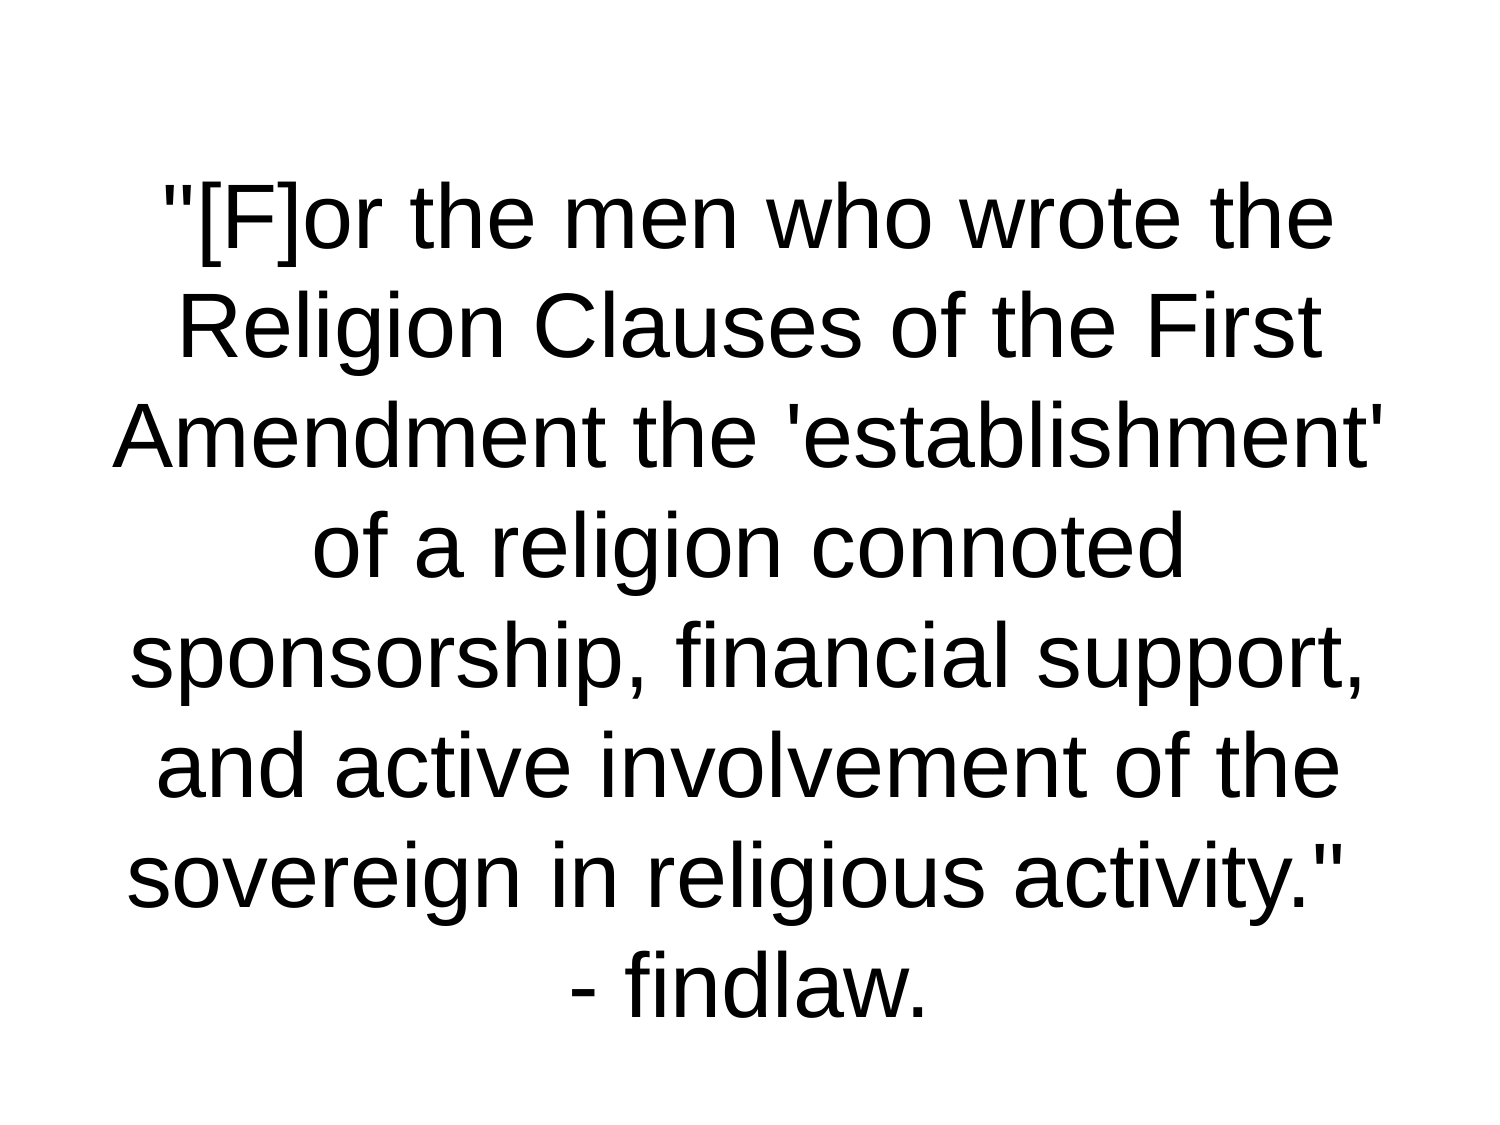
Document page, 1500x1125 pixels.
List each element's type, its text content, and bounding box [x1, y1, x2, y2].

title ''[F]or the men who wrote the Religion Clauses of the First Amendment the 'establishment' of a religion connoted sponsorship, financial support, and active involvement of the sovereign in religious activity.'' - findlaw. [74, 44, 1426, 1038]
